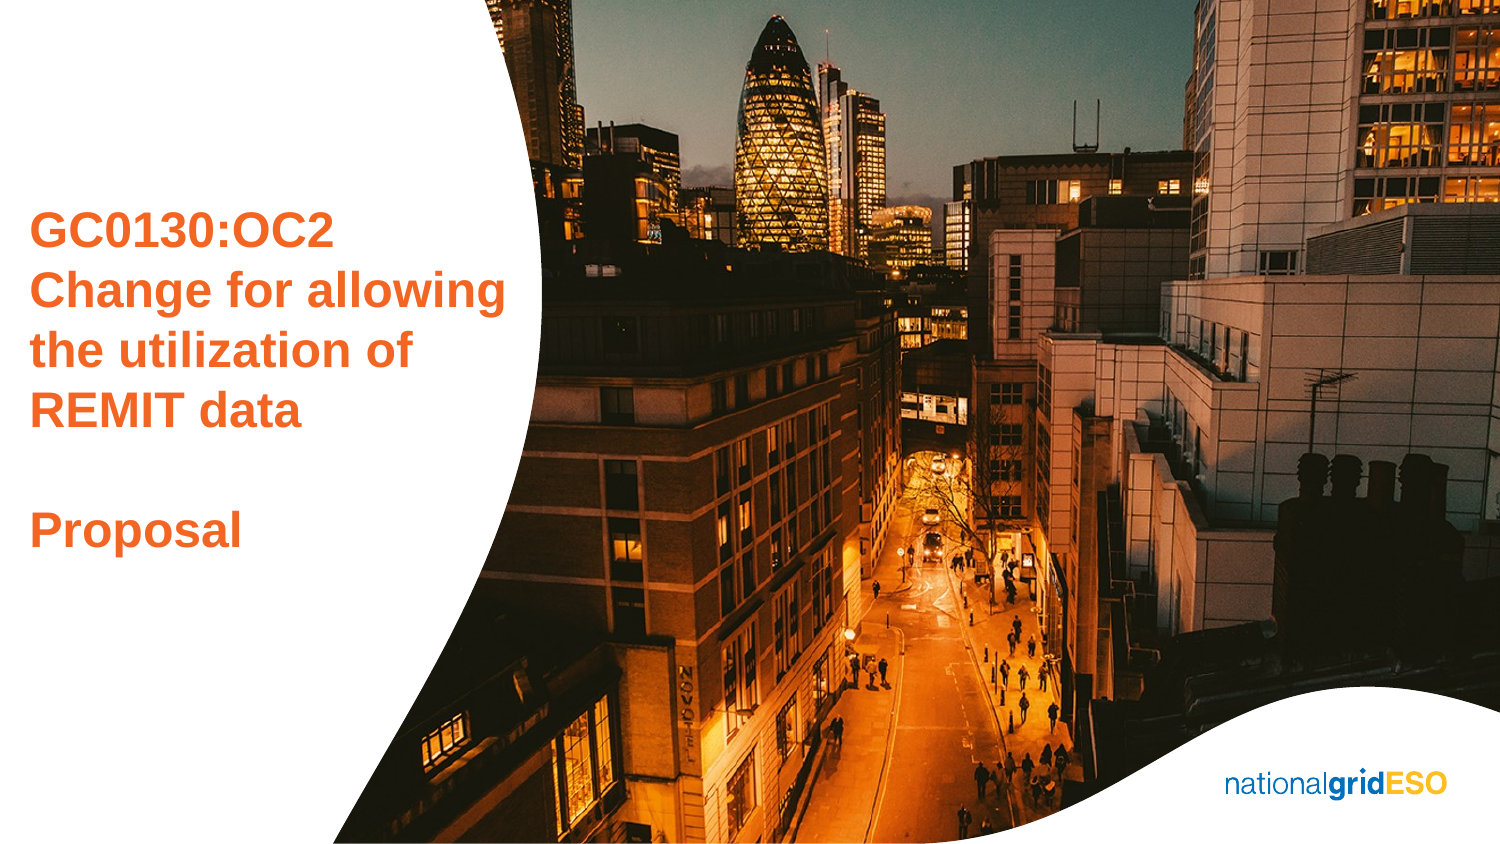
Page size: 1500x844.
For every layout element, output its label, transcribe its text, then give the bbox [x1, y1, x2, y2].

picture [332, 0, 1500, 844]
title GC0130:OC2 Change for allowing the utilization of REMIT data Proposal [29, 197, 327, 529]
